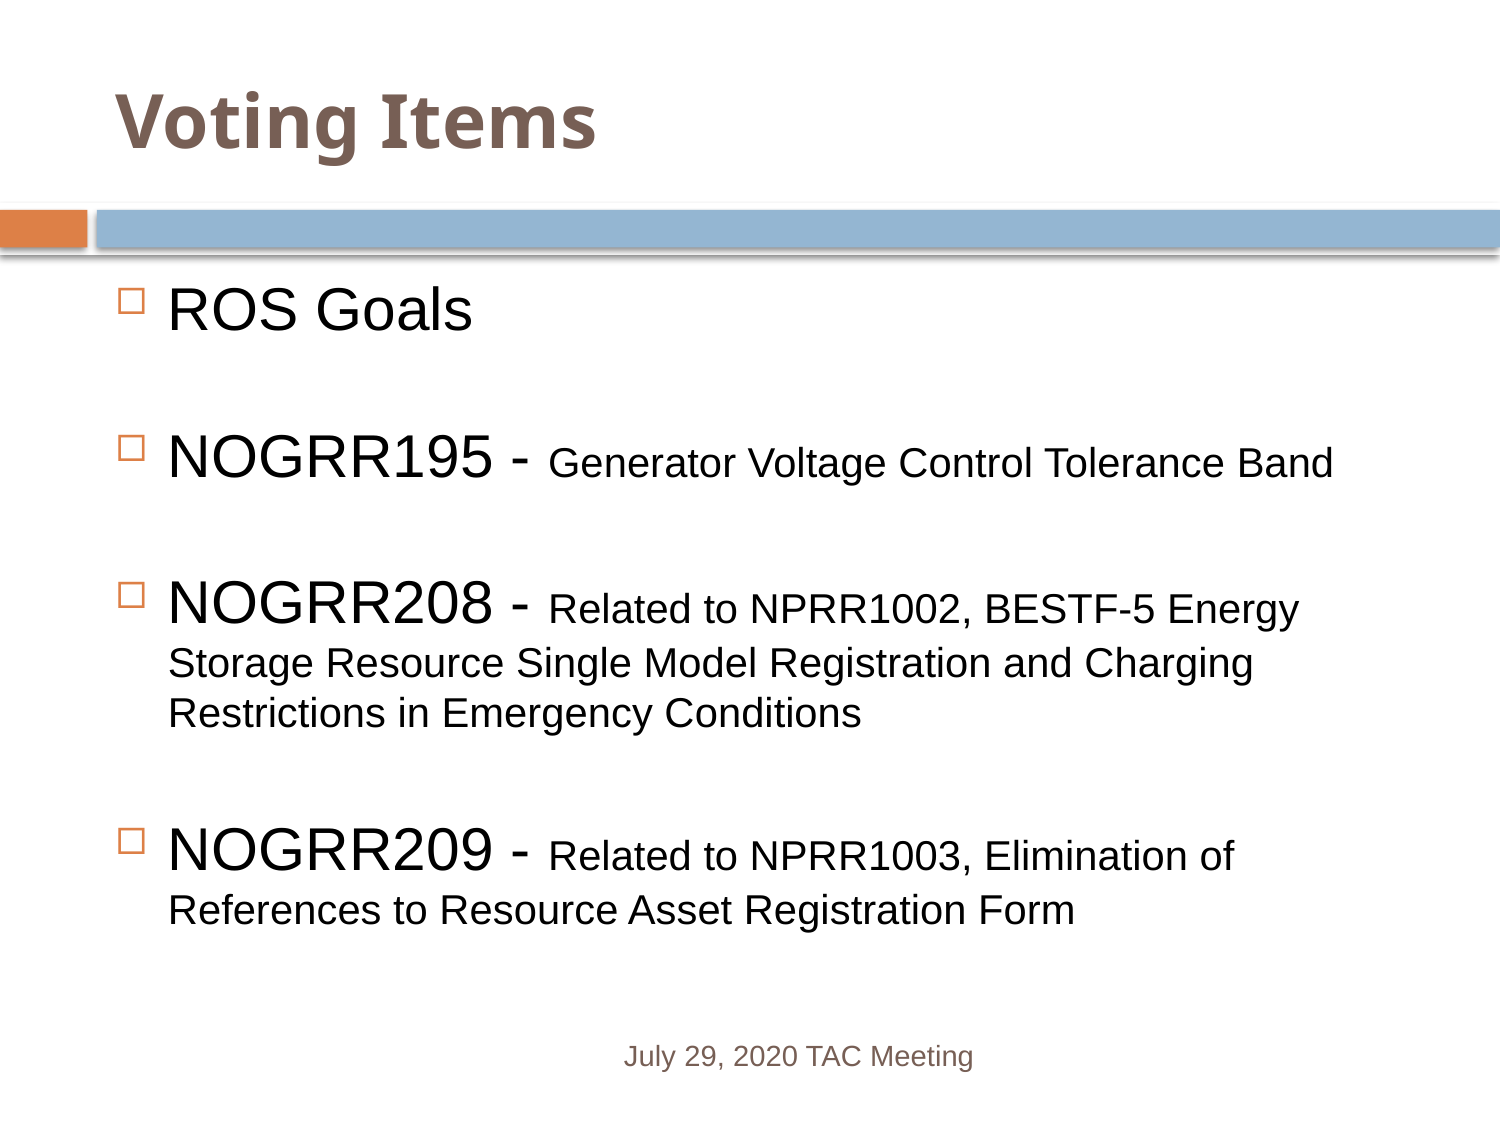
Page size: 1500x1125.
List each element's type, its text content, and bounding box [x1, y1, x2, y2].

title Voting Items [100, 37, 1439, 201]
list ROS Goals NOGRR195 - Generator Voltage Control Tolerance Band NOGRR208 - Related to NPRR1002, BESTF-5 Energy Storage Resource Single Model Registration and Charging Restrictions in Emergency Conditions NOGRR209 - Related to NPRR1003, Elimination of References to Resource Asset Registration Form [100, 262, 1439, 1001]
footer July 29, 2020 TAC Meeting [99, 1025, 990, 1085]
